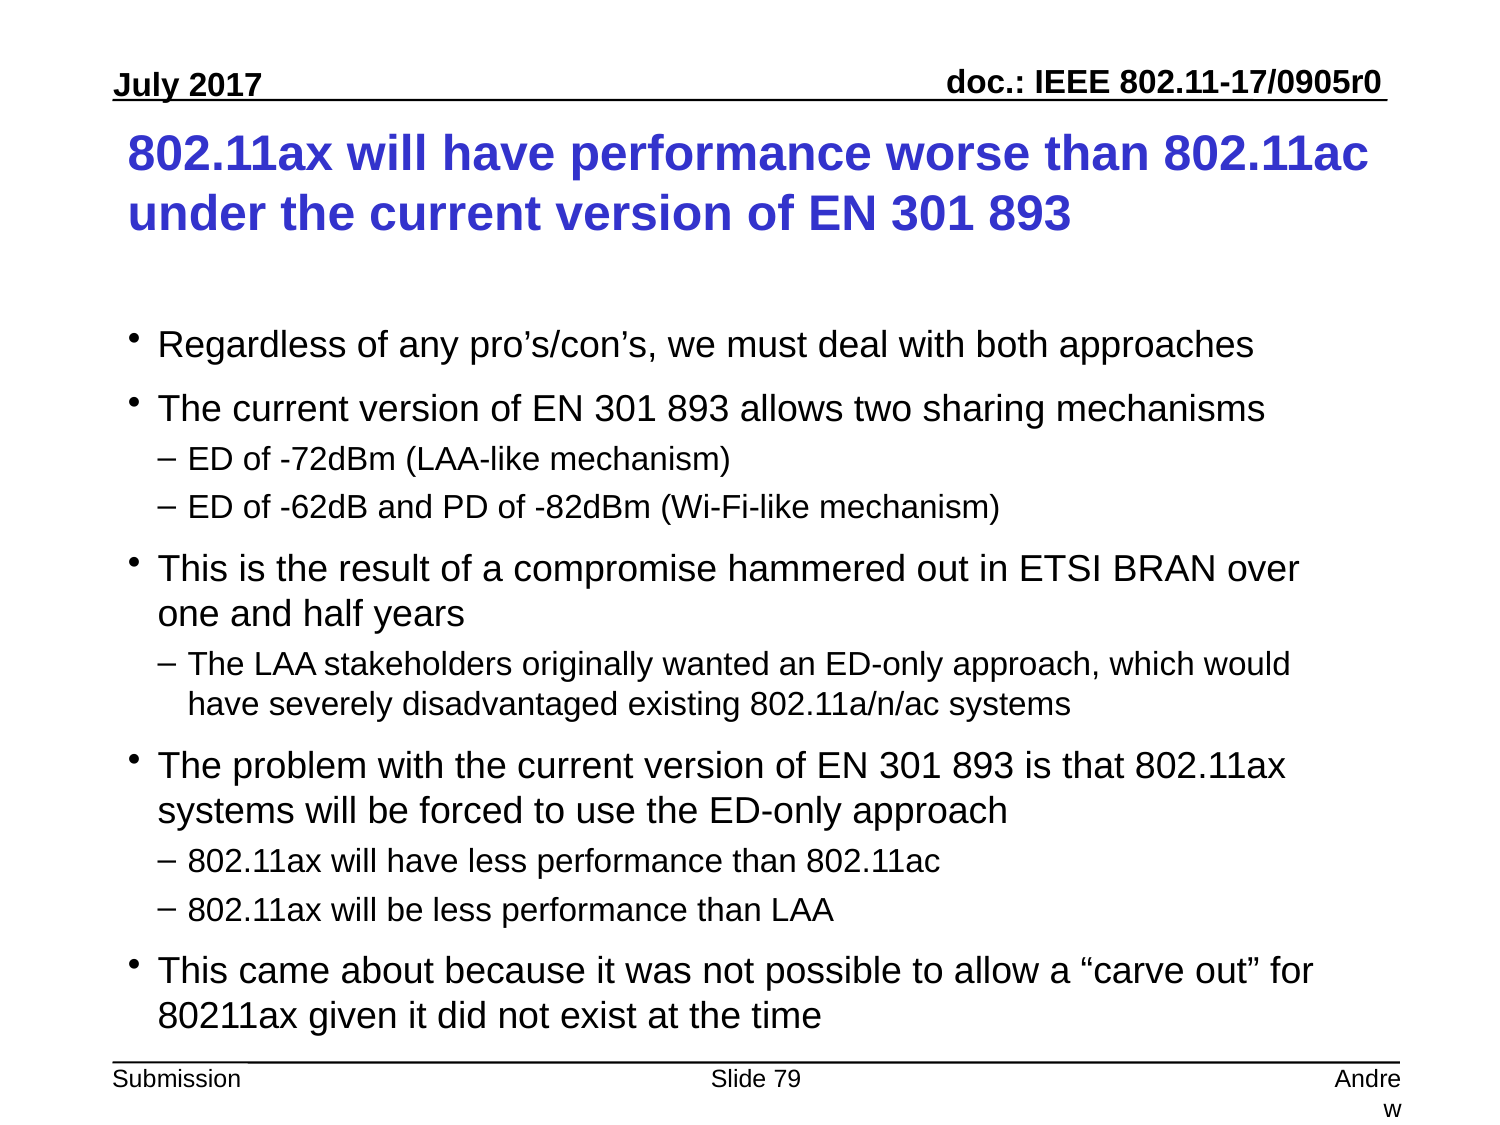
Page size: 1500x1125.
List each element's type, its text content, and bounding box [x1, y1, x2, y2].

list Regardless of any pro’s/con’s, we must deal with both approaches The current version of EN 301 893 allows two sharing mechanisms ED of -72dBm (LAA-like mechanism) ED of -62dB and PD of -82dBm (Wi-Fi-like mechanism) This is the result of a compromise hammered out in ETSI BRAN over one and half years The LAA stakeholders originally wanted an ED-only approach, which would have severely disadvantaged existing 802.11a/n/ac systems The problem with the current version of EN 301 893 is that 802.11ax systems will be forced to use the ED-only approach 802.11ax will have less performance than 802.11ac 802.11ax will be less performance than LAA This came about because it was not possible to allow a “carve out” for 80211ax given it did not exist at the time [112, 312, 1388, 988]
title 802.11ax will have performance worse than 802.11ac under the current version of EN 301 893 [112, 112, 1388, 288]
footer Andrew Myles, Cisco [1320, 1061, 1402, 1093]
slide_number Slide 79 [709, 1061, 803, 1093]
